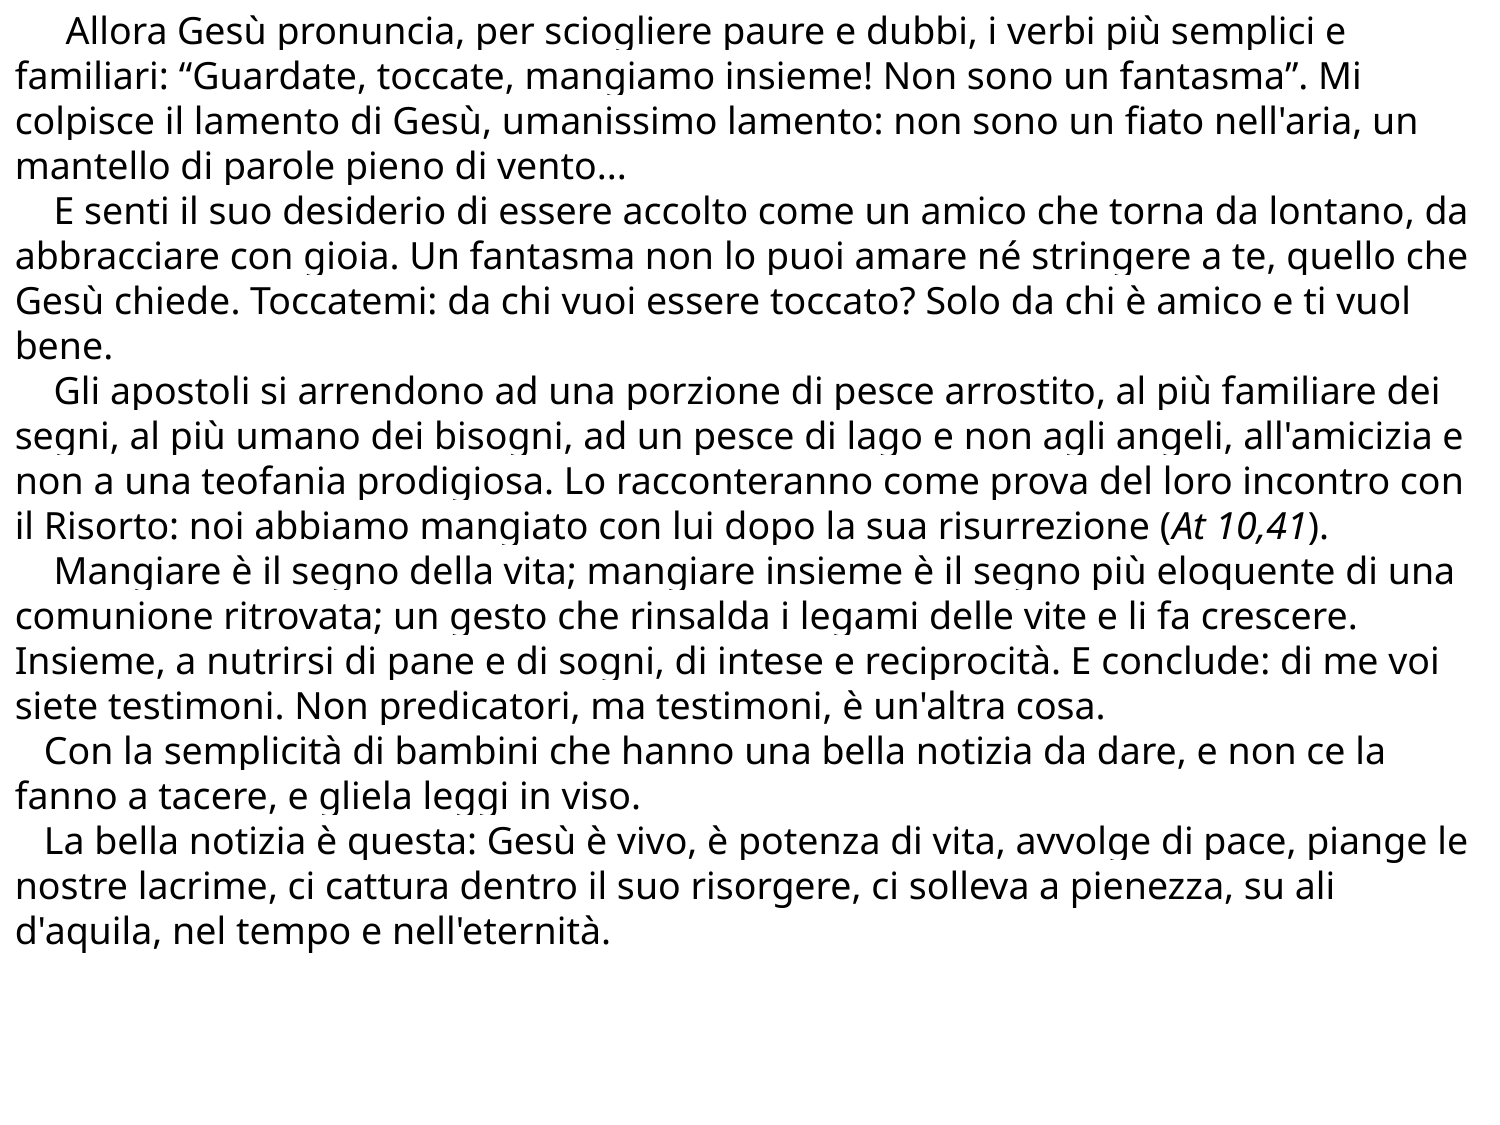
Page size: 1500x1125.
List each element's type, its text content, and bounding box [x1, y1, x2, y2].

text_box Allora Gesù pronuncia, per sciogliere paure e dubbi, i verbi più semplici e familiari: “Guardate, toccate, mangiamo insieme! Non sono un fantasma”. Mi colpisce il lamento di Gesù, umanissimo lamento: non sono un fiato nell'aria, un mantello di parole pieno di vento... E senti il suo desiderio di essere accolto come un amico che torna da lontano, da abbracciare con gioia. Un fantasma non lo puoi amare né stringere a te, quello che Gesù chiede. Toccatemi: da chi vuoi essere toccato? Solo da chi è amico e ti vuol bene. Gli apostoli si arrendono ad una porzione di pesce arrostito, al più familiare dei segni, al più umano dei bisogni, ad un pesce di lago e non agli angeli, all'amicizia e non a una teofania prodigiosa. Lo racconteranno come prova del loro incontro con il Risorto: noi abbiamo mangiato con lui dopo la sua risurrezione (At 10,41). Mangiare è il segno della vita; mangiare insieme è il segno più eloquente di una comunione ritrovata; un gesto che rinsalda i legami delle vite e li fa crescere. Insieme, a nutrirsi di pane e di sogni, di intese e reciprocità. E conclude: di me voi siete testimoni. Non predicatori, ma testimoni, è un'altra cosa. Con la semplicità di bambini che hanno una bella notizia da dare, e non ce la fanno a tacere, e gliela leggi in viso. La bella notizia è questa: Gesù è vivo, è potenza di vita, avvolge di pace, piange le nostre lacrime, ci cattura dentro il suo risorgere, ci solleva a pienezza, su ali d'aquila, nel tempo e nell'eternità. [0, 0, 1500, 1005]
